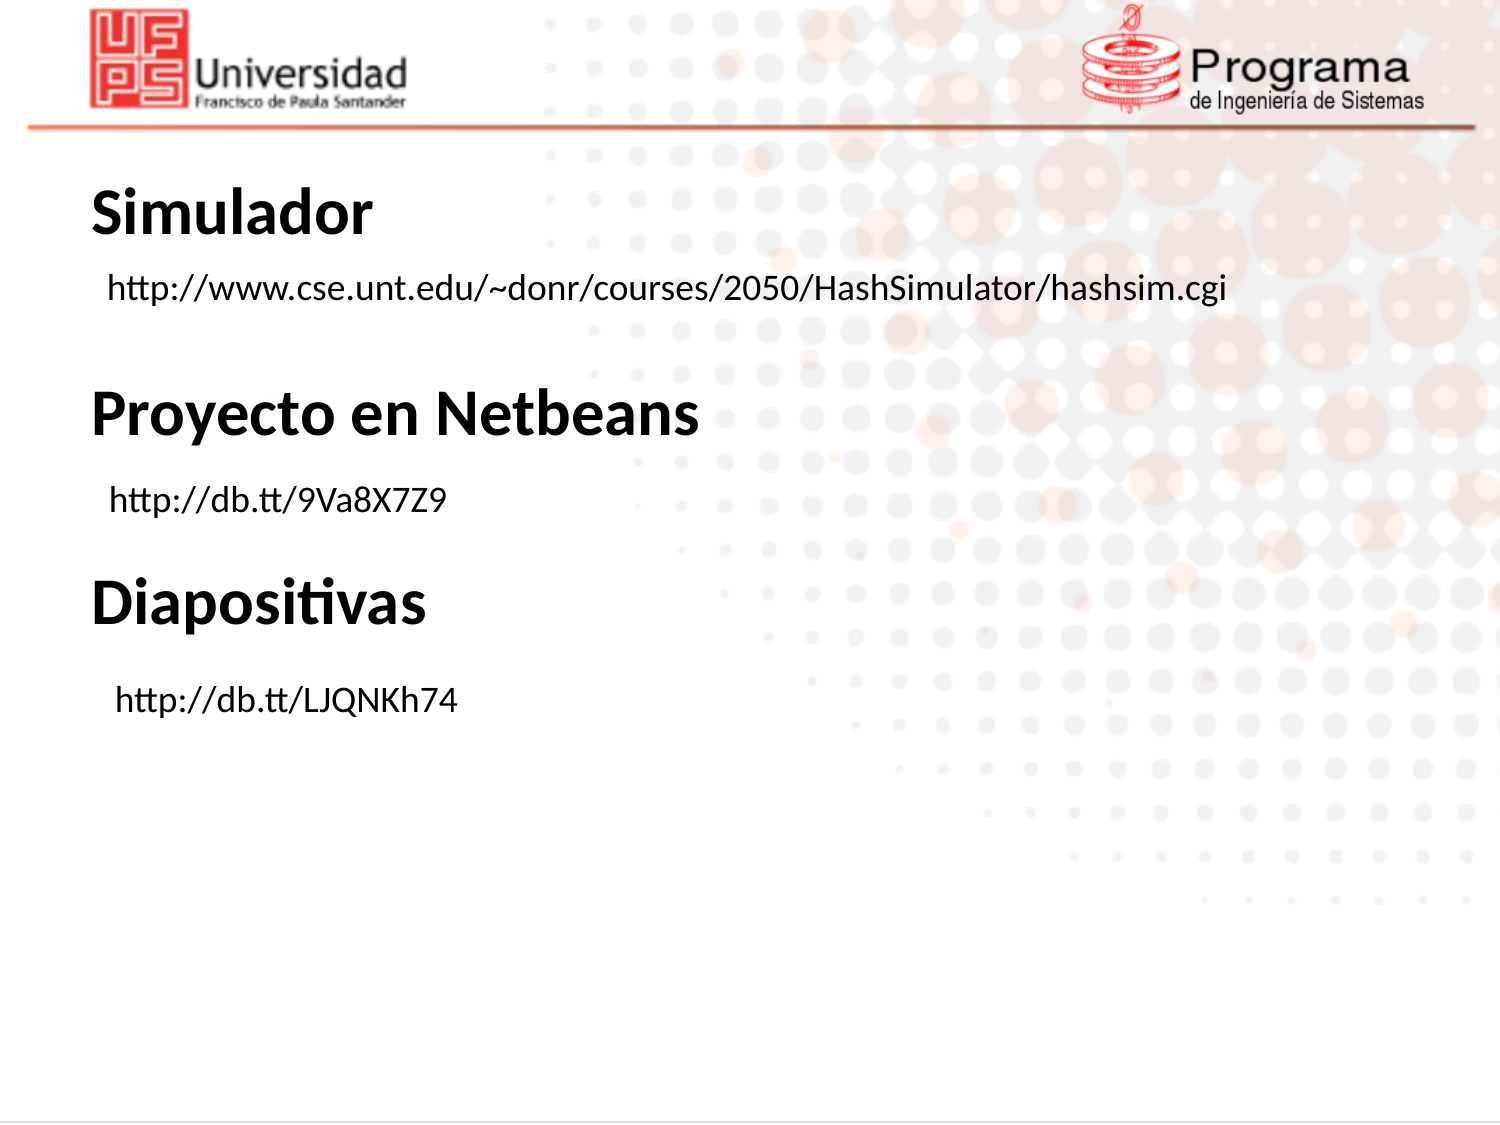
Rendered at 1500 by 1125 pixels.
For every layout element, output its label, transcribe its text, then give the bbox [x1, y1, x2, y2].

text_box [454, 30, 1471, 114]
picture [0, 0, 1500, 1125]
text_box Simulador [76, 160, 1447, 256]
text_box Proyecto en Netbeans [76, 361, 1447, 457]
text_box http://db.tt/9Va8X7Z9 [94, 467, 1433, 528]
text_box http://db.tt/LJQNKh74 [100, 667, 1439, 727]
text_box Diapositivas [76, 550, 1447, 646]
text_box http://www.cse.unt.edu/~donr/courses/2050/HashSimulator/hashsim.cgi [92, 255, 1431, 315]
